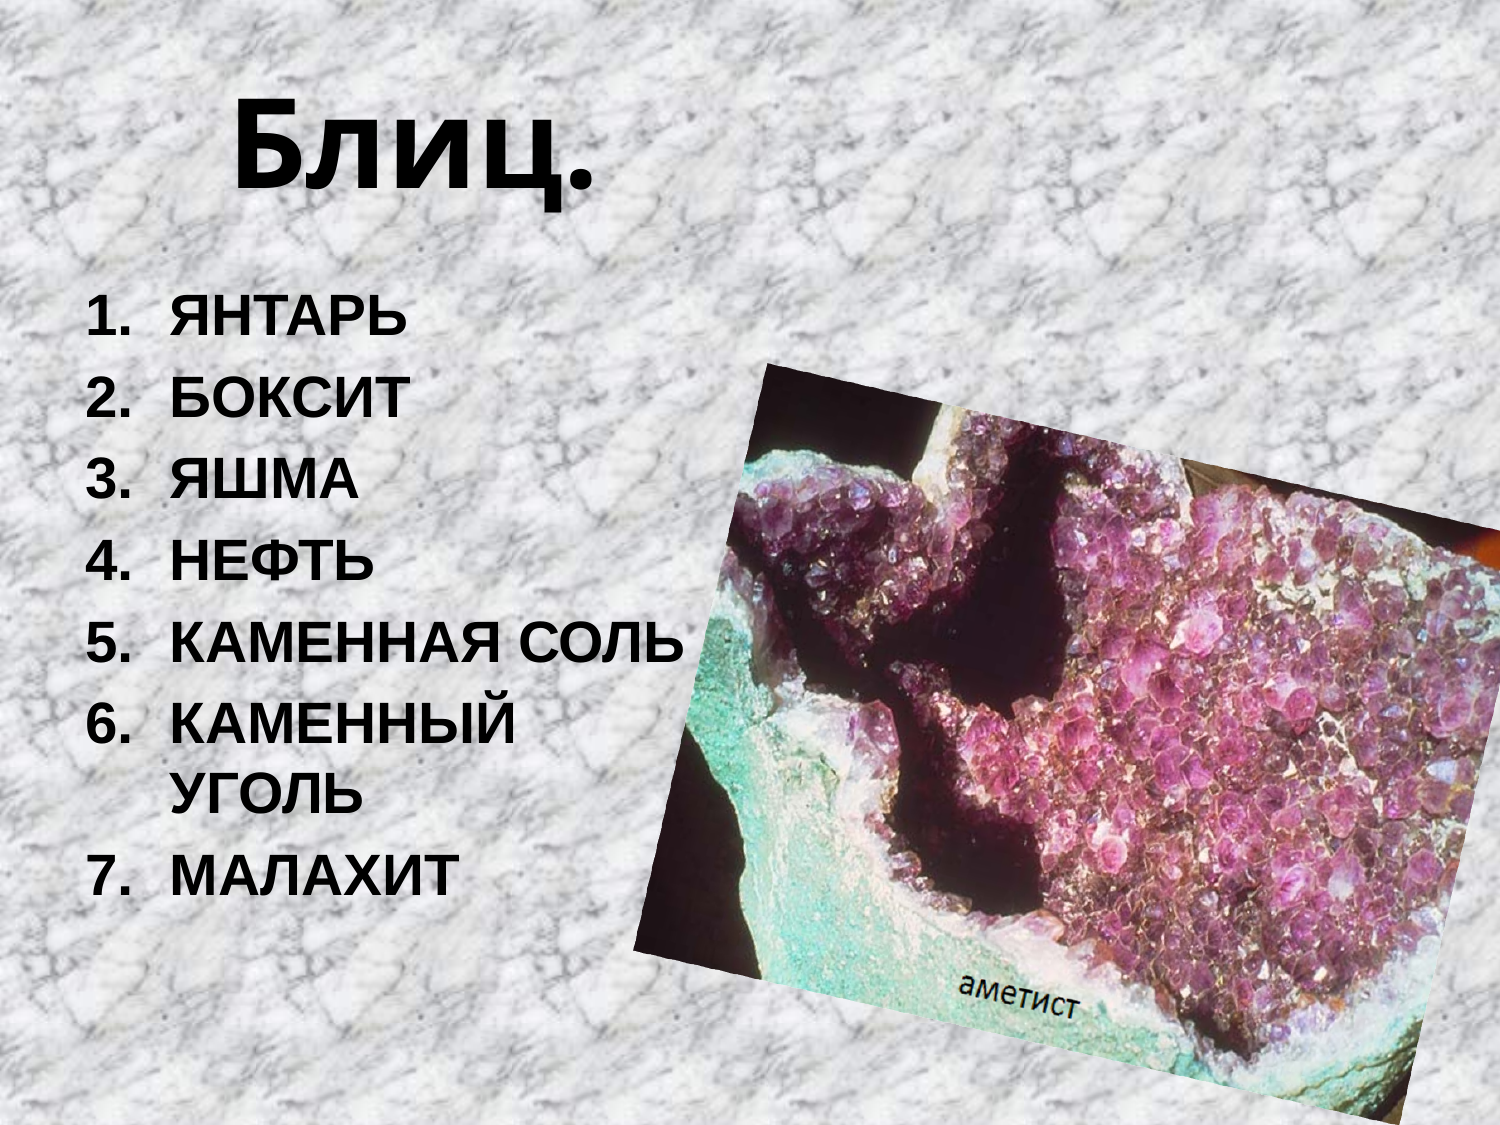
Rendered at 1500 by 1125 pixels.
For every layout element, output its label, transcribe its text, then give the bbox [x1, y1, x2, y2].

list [689, 442, 1476, 1046]
list ЯНТАРЬ БОКСИТ ЯШМА НЕФТЬ КАМЕННАЯ СОЛЬ КАМЕННЫЙ УГОЛЬ МАЛАХИТ [70, 269, 734, 1013]
picture [0, 0, 1500, 1125]
title Блиц. [76, 44, 751, 233]
